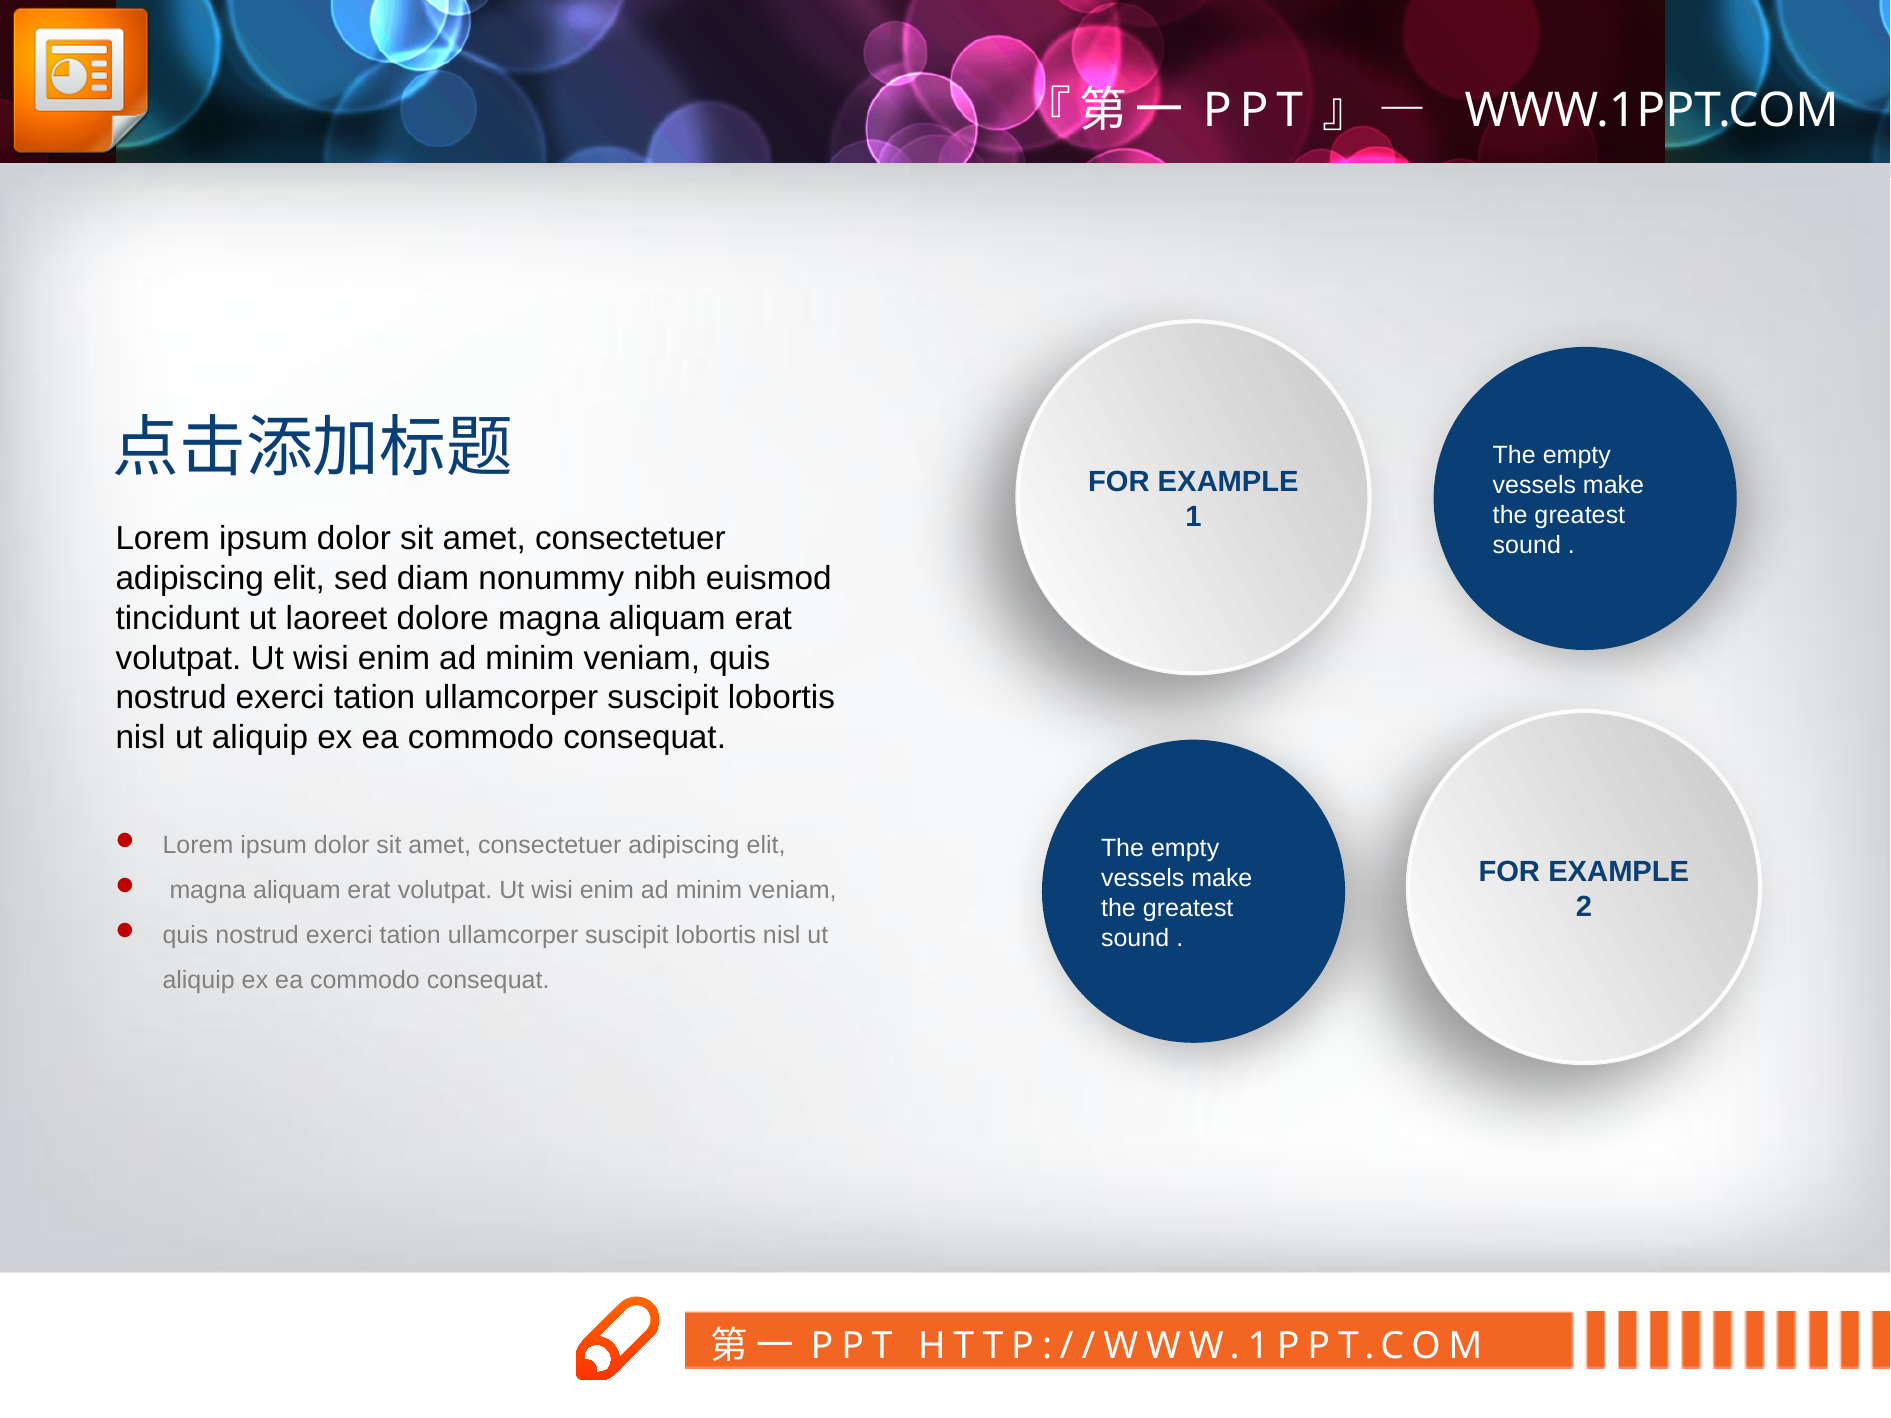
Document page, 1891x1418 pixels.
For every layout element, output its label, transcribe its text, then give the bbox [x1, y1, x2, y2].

text_box Lorem ipsum dolor sit amet, consectetuer adipiscing elit, sed diam nonummy nibh euismod tincidunt ut laoreet dolore magna aliquam erat volutpat. Ut wisi enim ad minim veniam, quis nostrud exerci tation ullamcorper suscipit lobortis nisl ut aliquip ex ea commodo consequat. [100, 508, 866, 763]
picture [685, 1311, 1891, 1369]
text_box Lorem ipsum dolor sit amet, consectetuer adipiscing elit, magna aliquam erat volutpat. Ut wisi enim ad minim veniam, quis nostrud exerci tation ullamcorper suscipit lobortis nisl ut aliquip ex ea commodo consequat. [100, 806, 866, 1001]
picture [0, 0, 1891, 1275]
text_box FOR EXAMPLE 1 [1017, 321, 1370, 674]
text_box 点击添加标题 [97, 396, 529, 491]
text_box The empty vessels make the greatest sound . [1041, 739, 1346, 1043]
text_box The empty vessels make the greatest sound . [1433, 346, 1737, 651]
text_box FOR EXAMPLE 2 [1407, 710, 1761, 1064]
